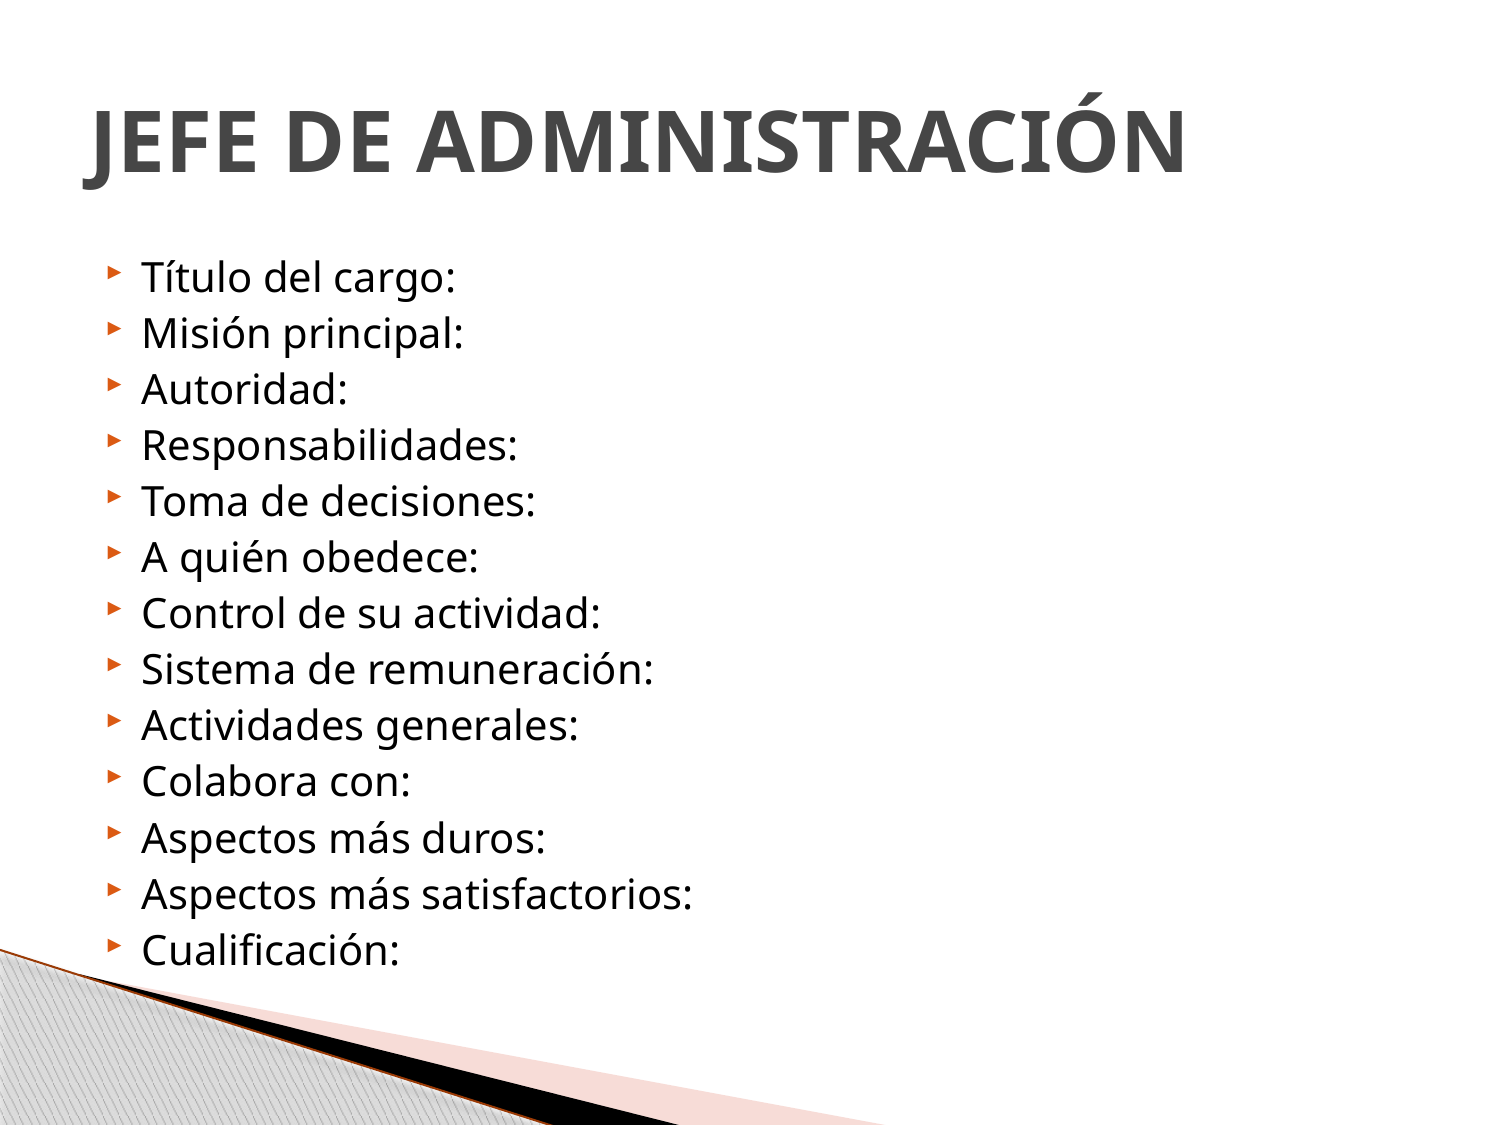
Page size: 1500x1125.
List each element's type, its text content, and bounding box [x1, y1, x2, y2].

title JEFE DE ADMINISTRACIÓN [75, 45, 1425, 233]
list Título del cargo: Misión principal: Autoridad: Responsabilidades: Toma de decisiones: A quién obedece: Control de su actividad: Sistema de remuneración: Actividades generales: Colabora con: Aspectos más duros: Aspectos más satisfactorios: Cualificación: [75, 243, 1425, 986]
